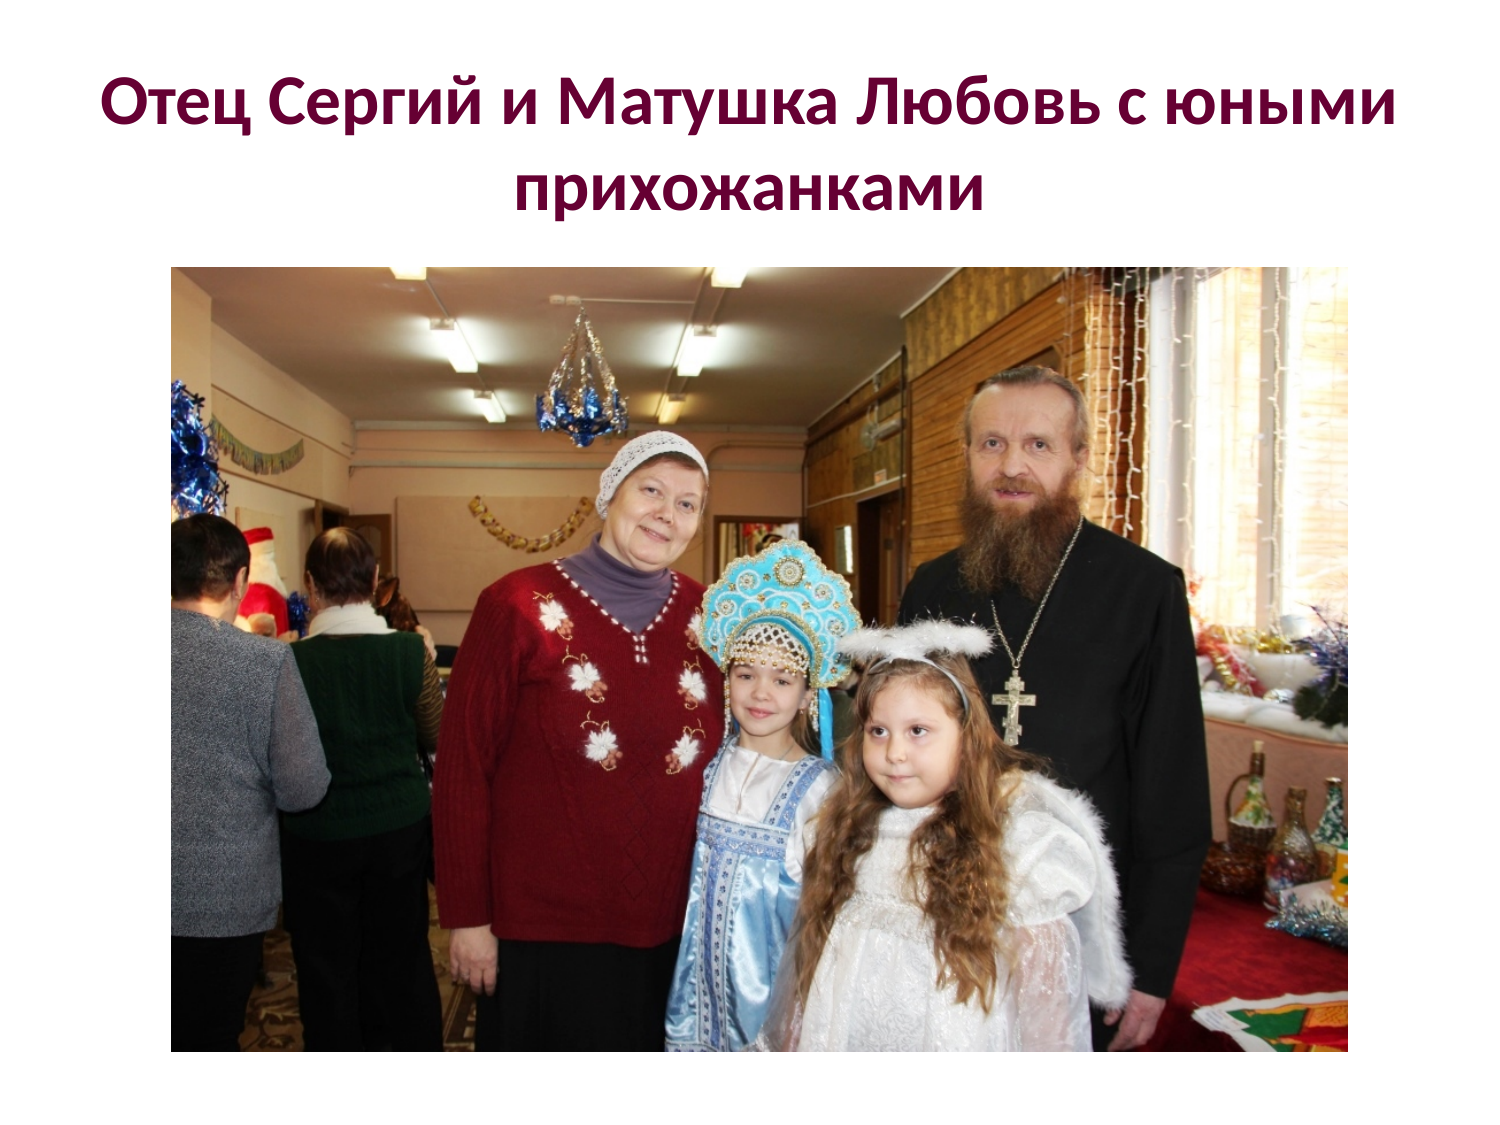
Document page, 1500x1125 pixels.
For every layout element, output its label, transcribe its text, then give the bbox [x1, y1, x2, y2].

title Отец Сергий и Матушка Любовь с юными прихожанками [75, 45, 1425, 233]
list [170, 266, 1348, 1052]
